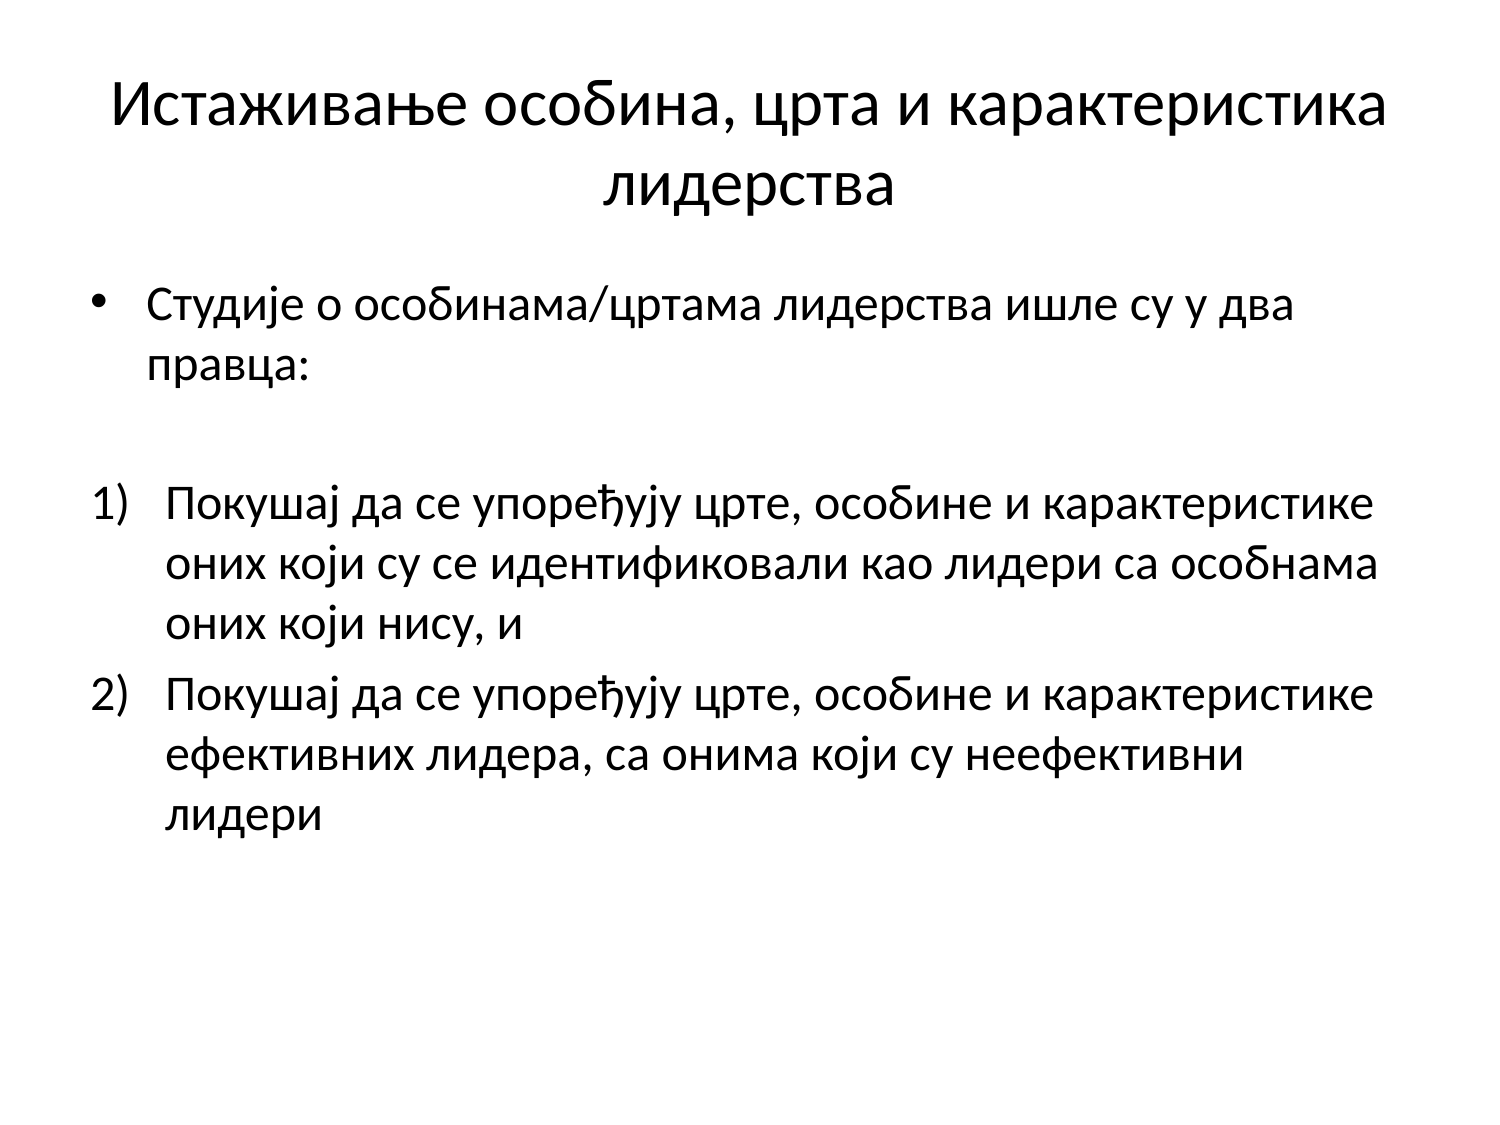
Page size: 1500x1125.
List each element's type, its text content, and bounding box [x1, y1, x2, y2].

title Истаживање особина, црта и карактеристика лидерства [75, 45, 1425, 233]
list Студије о особинама/цртама лидерства ишле су у два правца: Покушај да се упоређују црте, особине и карактеристике оних који су се идентификовали као лидери са особнама оних који нису, и Покушај да се упоређују црте, особине и карактеристике ефективних лидера, са онима који су неефективни лидери [75, 262, 1425, 1005]
